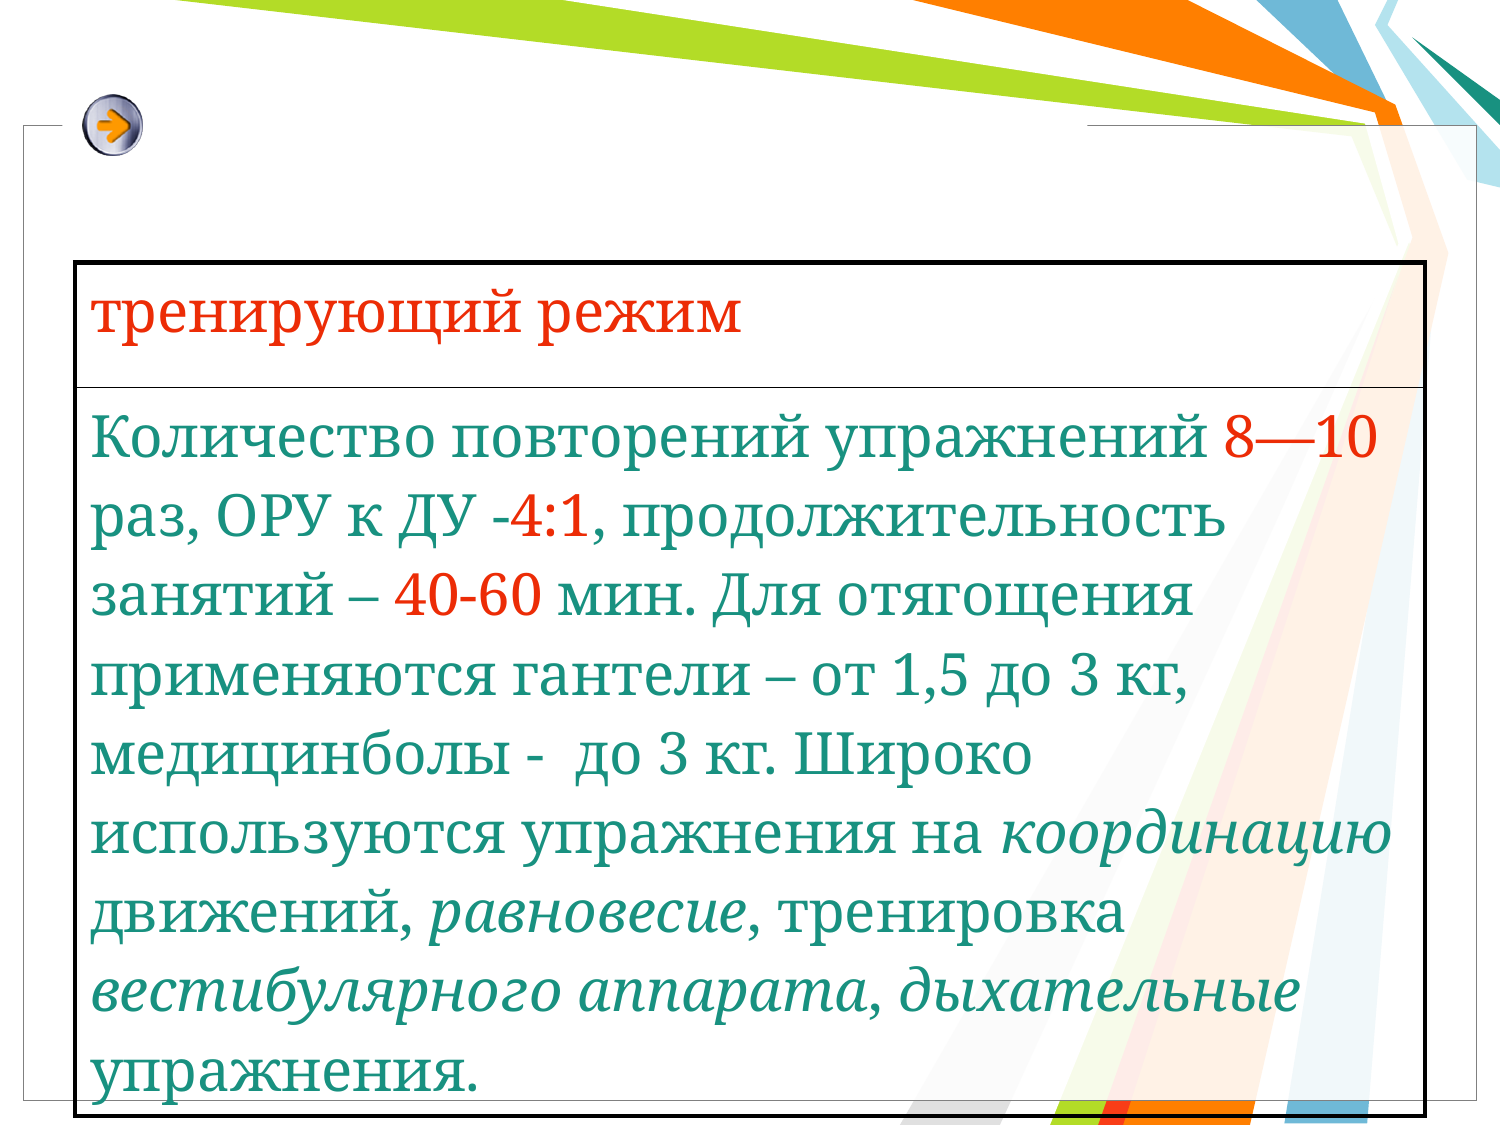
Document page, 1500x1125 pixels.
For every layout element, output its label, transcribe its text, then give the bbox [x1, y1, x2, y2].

picture [82, 94, 143, 156]
table_header тренирующий режим [77, 265, 1423, 387]
table_cell Количество повторений упражнений 8—10 раз, ОРУ к ДУ -4:1, продолжительность занятий – 40-60 мин. Для отягощения применяются гантели – от 1,5 до 3 кг, медицинболы - до 3 кг. Широко используются упражнения на координацию движений, равновесие, тренировка вестибулярного аппарата, дыхательные упражнения. [77, 388, 1423, 1114]
